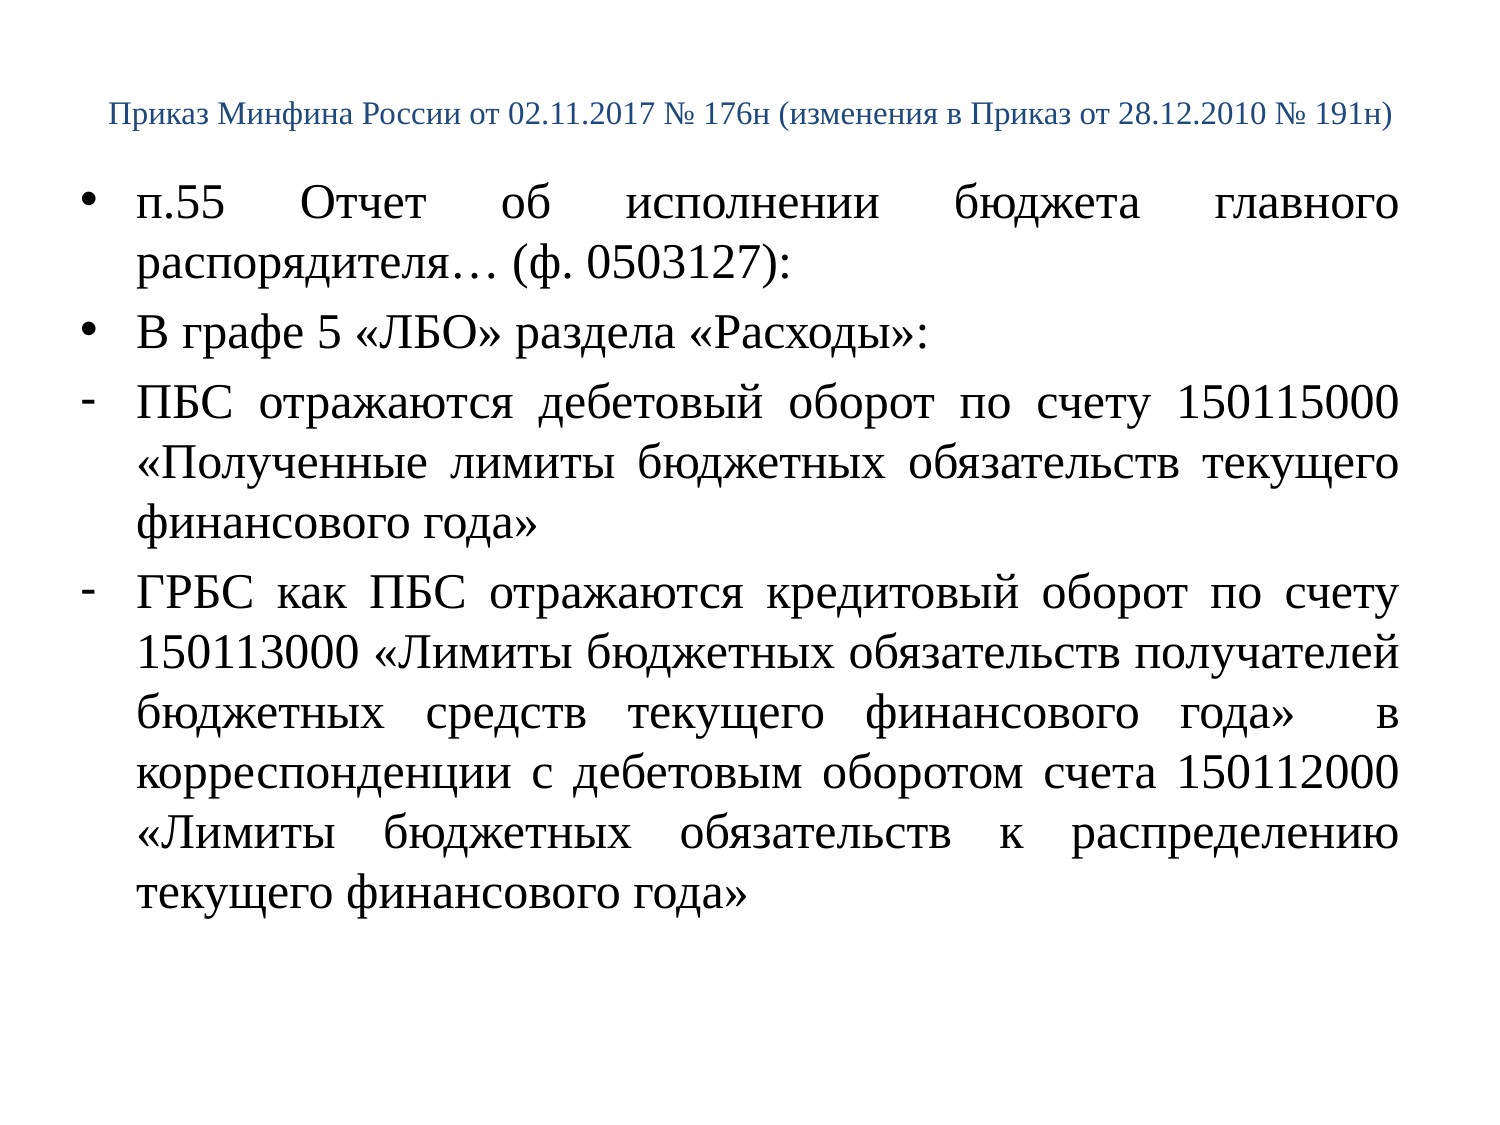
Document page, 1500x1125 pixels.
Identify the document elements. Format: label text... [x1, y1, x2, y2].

title Приказ Минфина России от 02.11.2017 № 176н (изменения в Приказ от 28.12.2010 № 191н) [76, 66, 1427, 197]
list п.55 Отчет об исполнении бюджета главного распорядителя… (ф. 0503127): В графе 5 «ЛБО» раздела «Расходы»: ПБС отражаются дебетовый оборот по счету 150115000 «Полученные лимиты бюджетных обязательств текущего финансового года» ГРБС как ПБС отражаются кредитовый оборот по счету 150113000 «Лимиты бюджетных обязательств получателей бюджетных средств текущего финансового года» в корреспонденции с дебетовым оборотом счета 150112000 «Лимиты бюджетных обязательств к распределению текущего финансового года» [64, 160, 1415, 1059]
